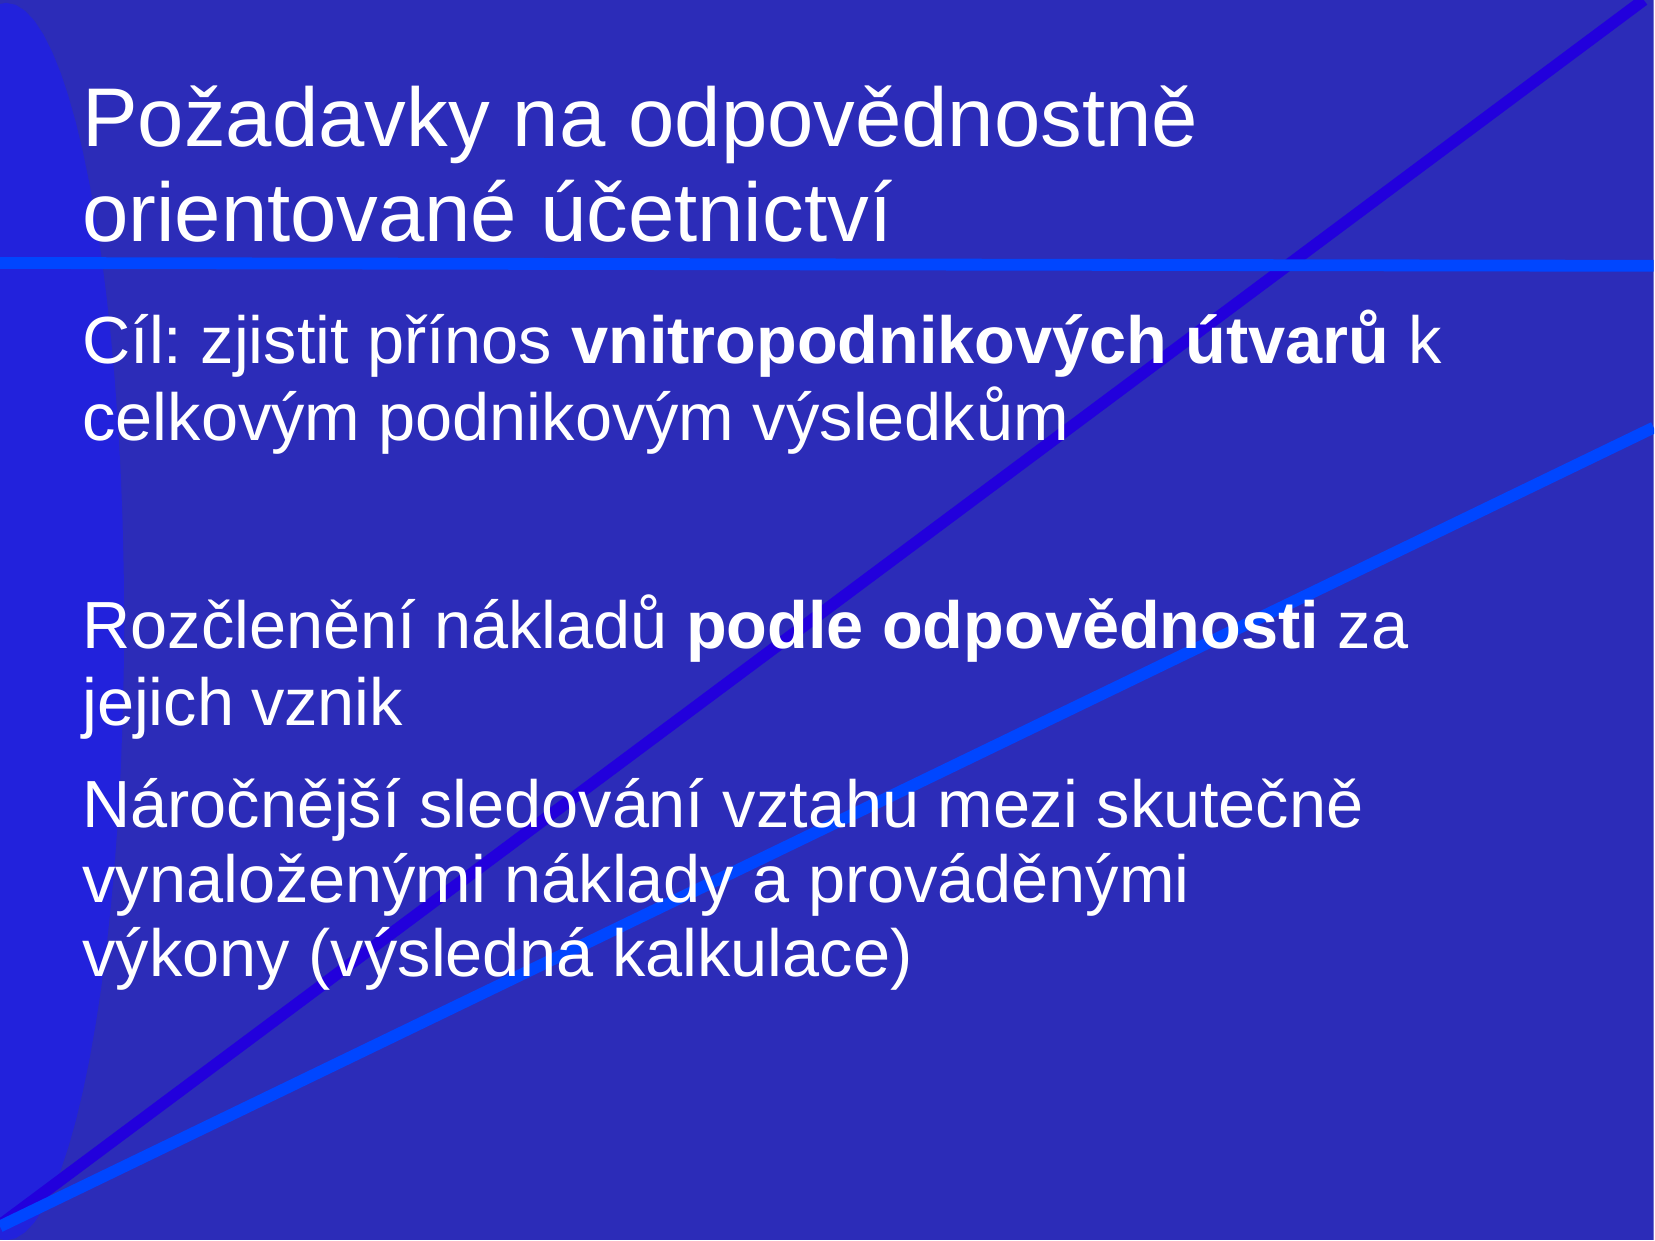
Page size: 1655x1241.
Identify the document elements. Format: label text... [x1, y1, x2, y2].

title Požadavky na odpovědnostně orientované účetnictví [80, 66, 1574, 274]
text_box Cíl: zjistit přínos vnitropodnikových útvarů k celkovým podnikovým výsledkům Rozčlenění nákladů podle odpovědnosti za jejich vznik Náročnější sledování vztahu mezi skutečně vynaloženými náklady a prováděnými výkony (výsledná kalkulace) [80, 299, 1442, 992]
